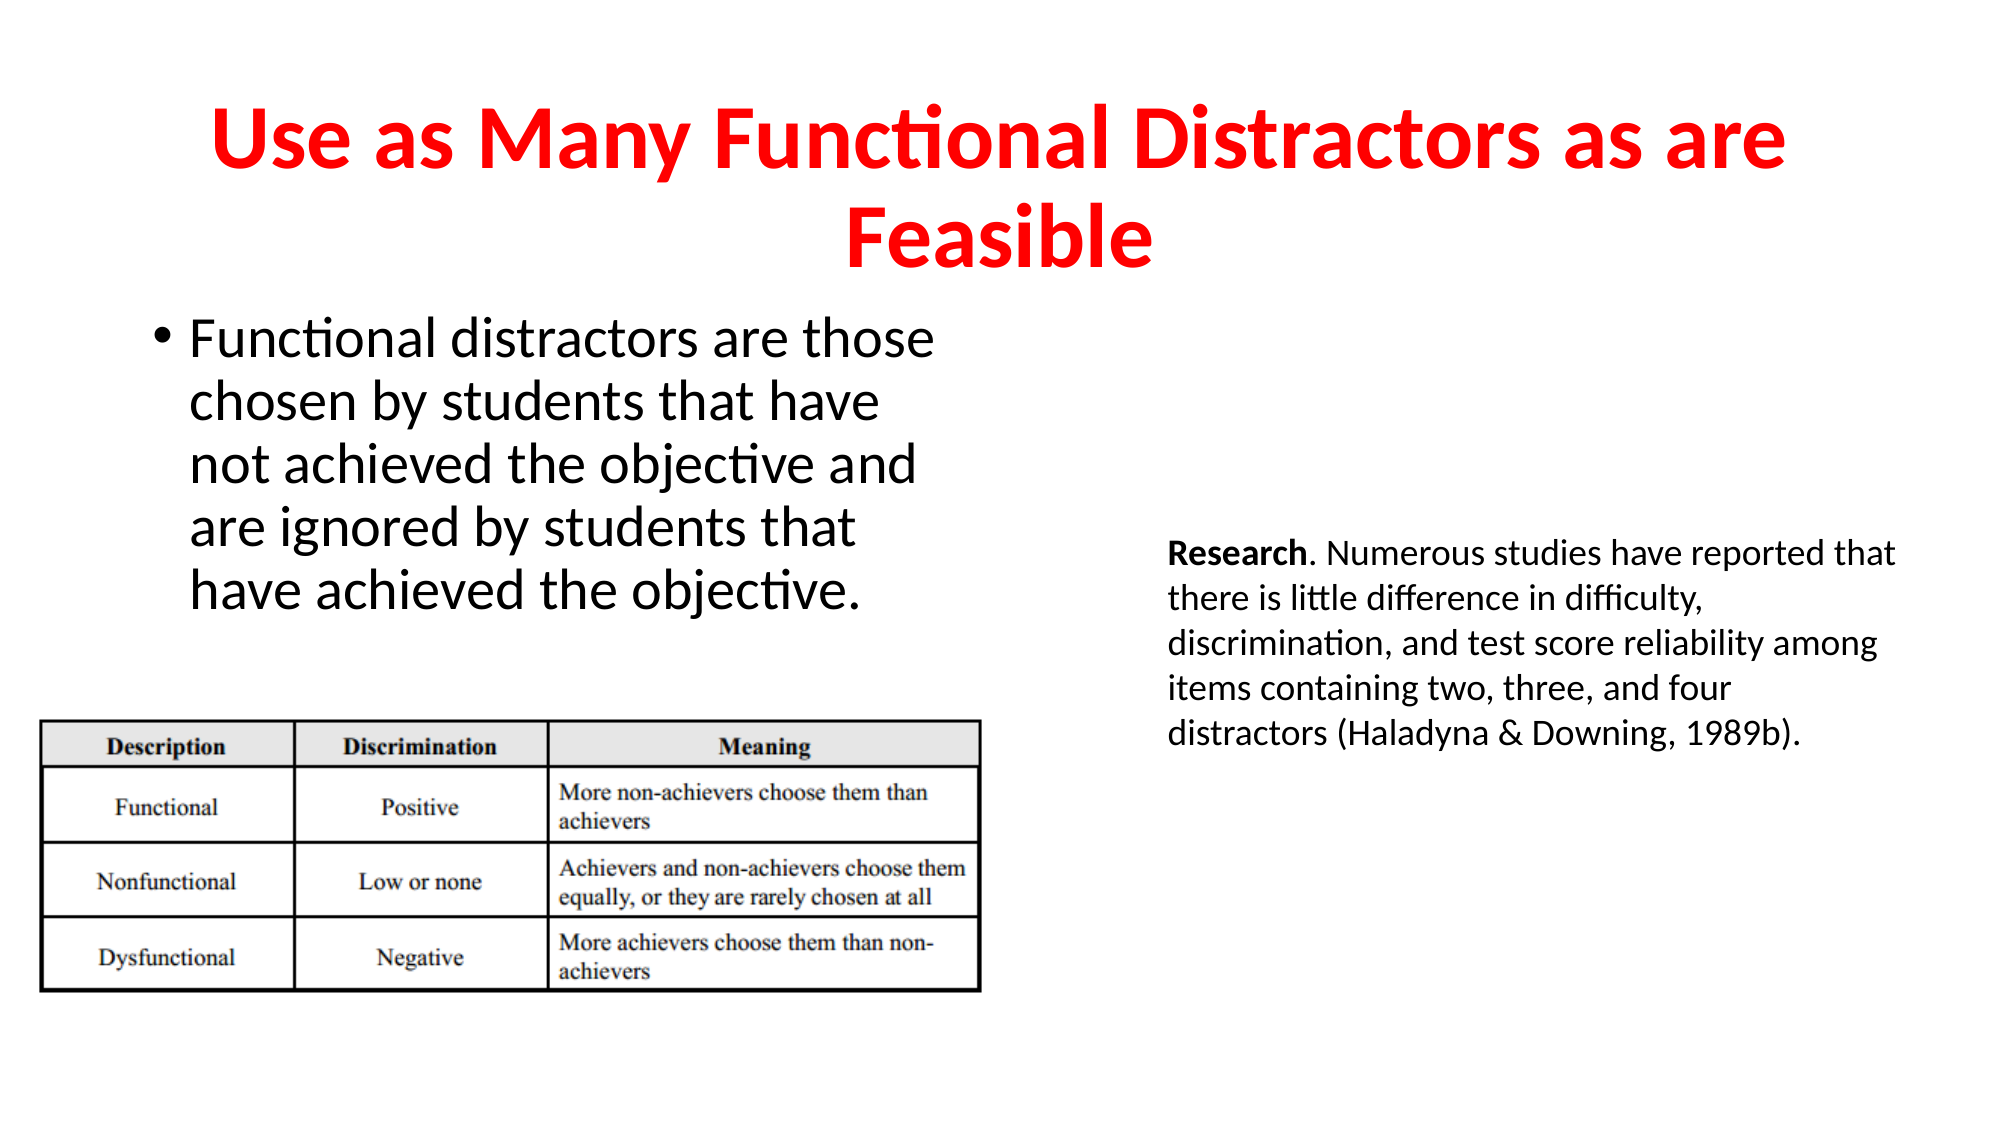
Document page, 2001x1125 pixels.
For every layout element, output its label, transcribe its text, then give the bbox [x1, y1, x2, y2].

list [26, 694, 1001, 1014]
text_box Research. Numerous studies have reported that there is little difference in difficulty, discrimination, and test score reliability among items containing two, three, and four distractors (Haladyna & Downing, 1989b). [1152, 520, 1914, 763]
list Functional distractors are those chosen by students that have not achieved the objective and are ignored by students that have achieved the objective. [137, 299, 988, 693]
title Use as Many Functional Distractors as are Feasible [137, 79, 1863, 297]
